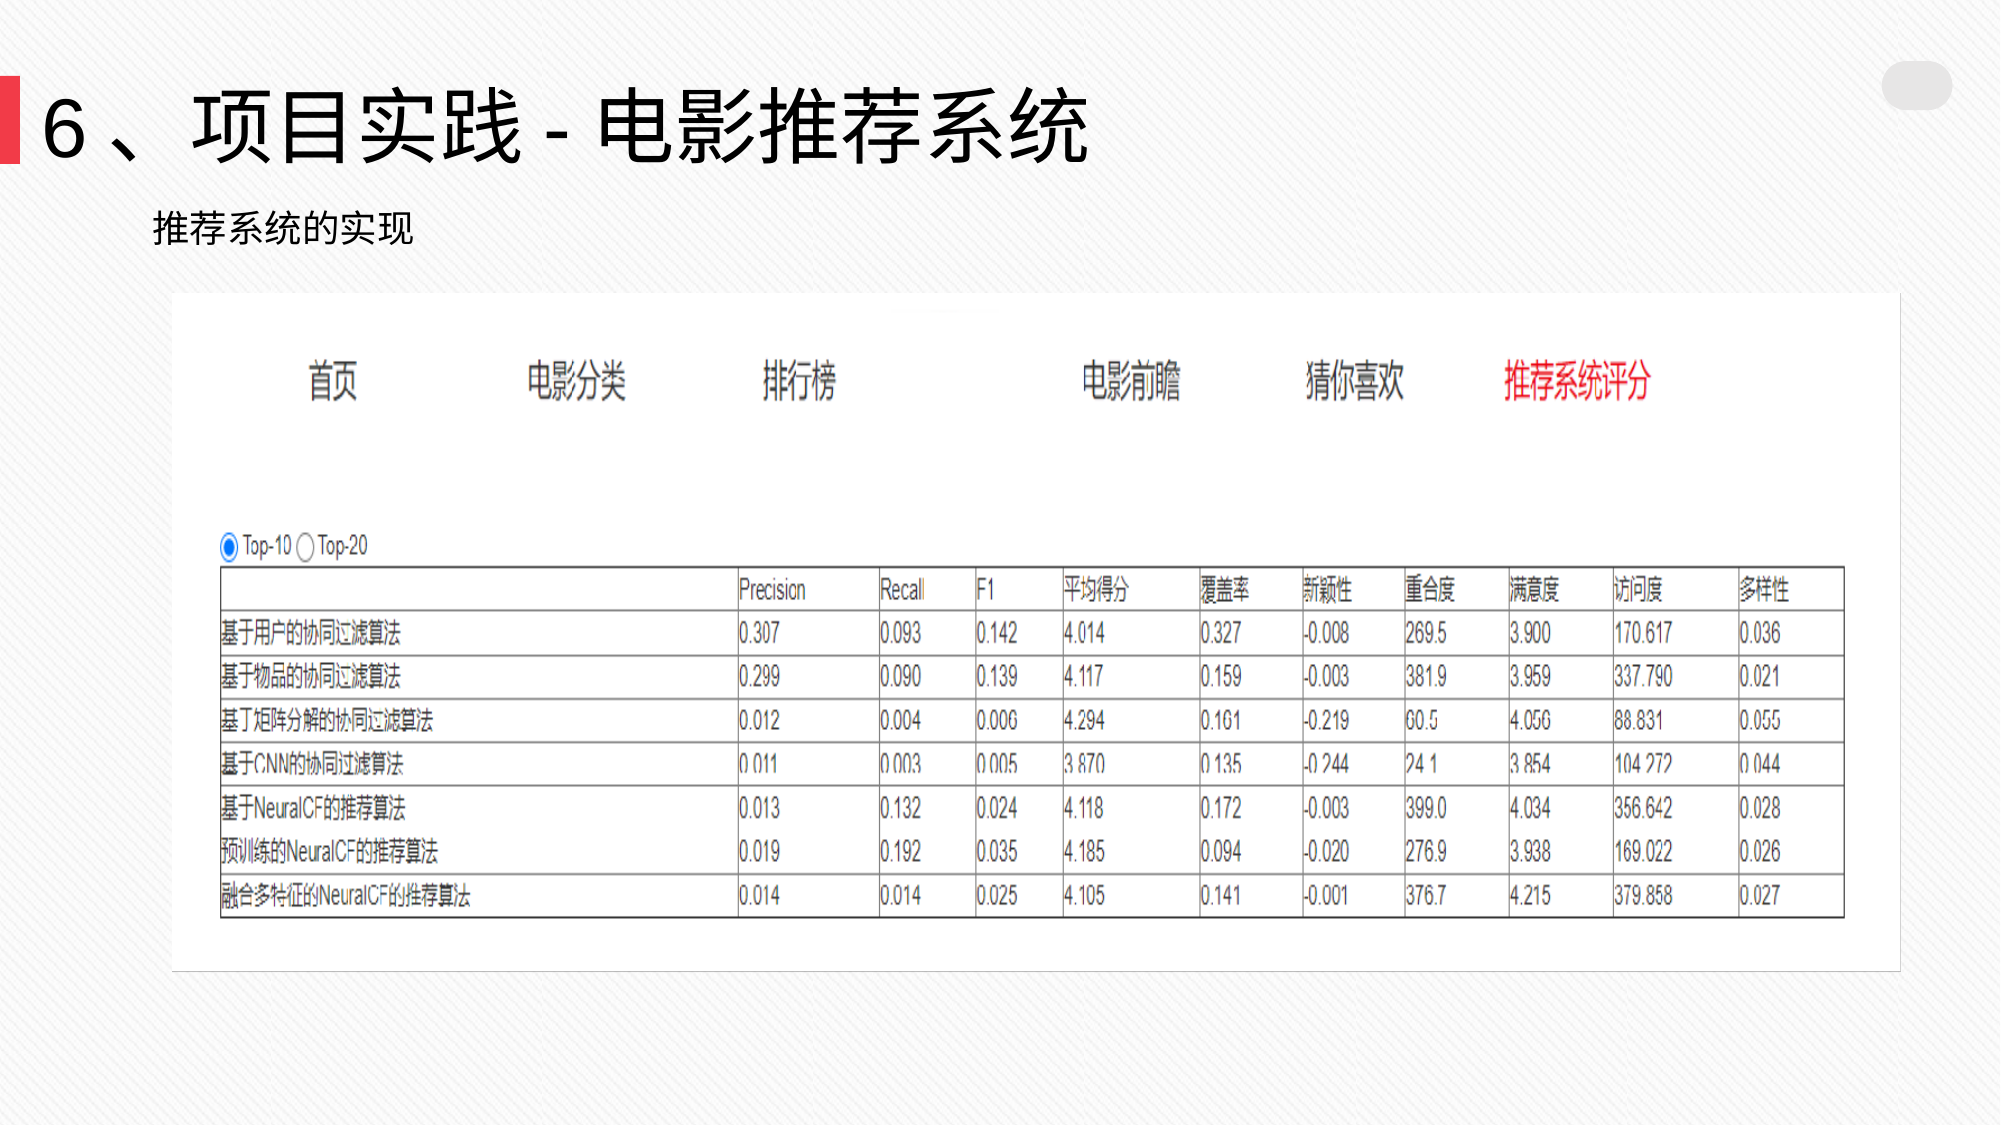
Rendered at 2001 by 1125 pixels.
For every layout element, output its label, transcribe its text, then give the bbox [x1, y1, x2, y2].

picture [0, 0, 2001, 1125]
text_box 推荐系统的实现 [137, 175, 2000, 308]
list 6、项目实践-电影推荐系统 [41, 75, 1836, 186]
